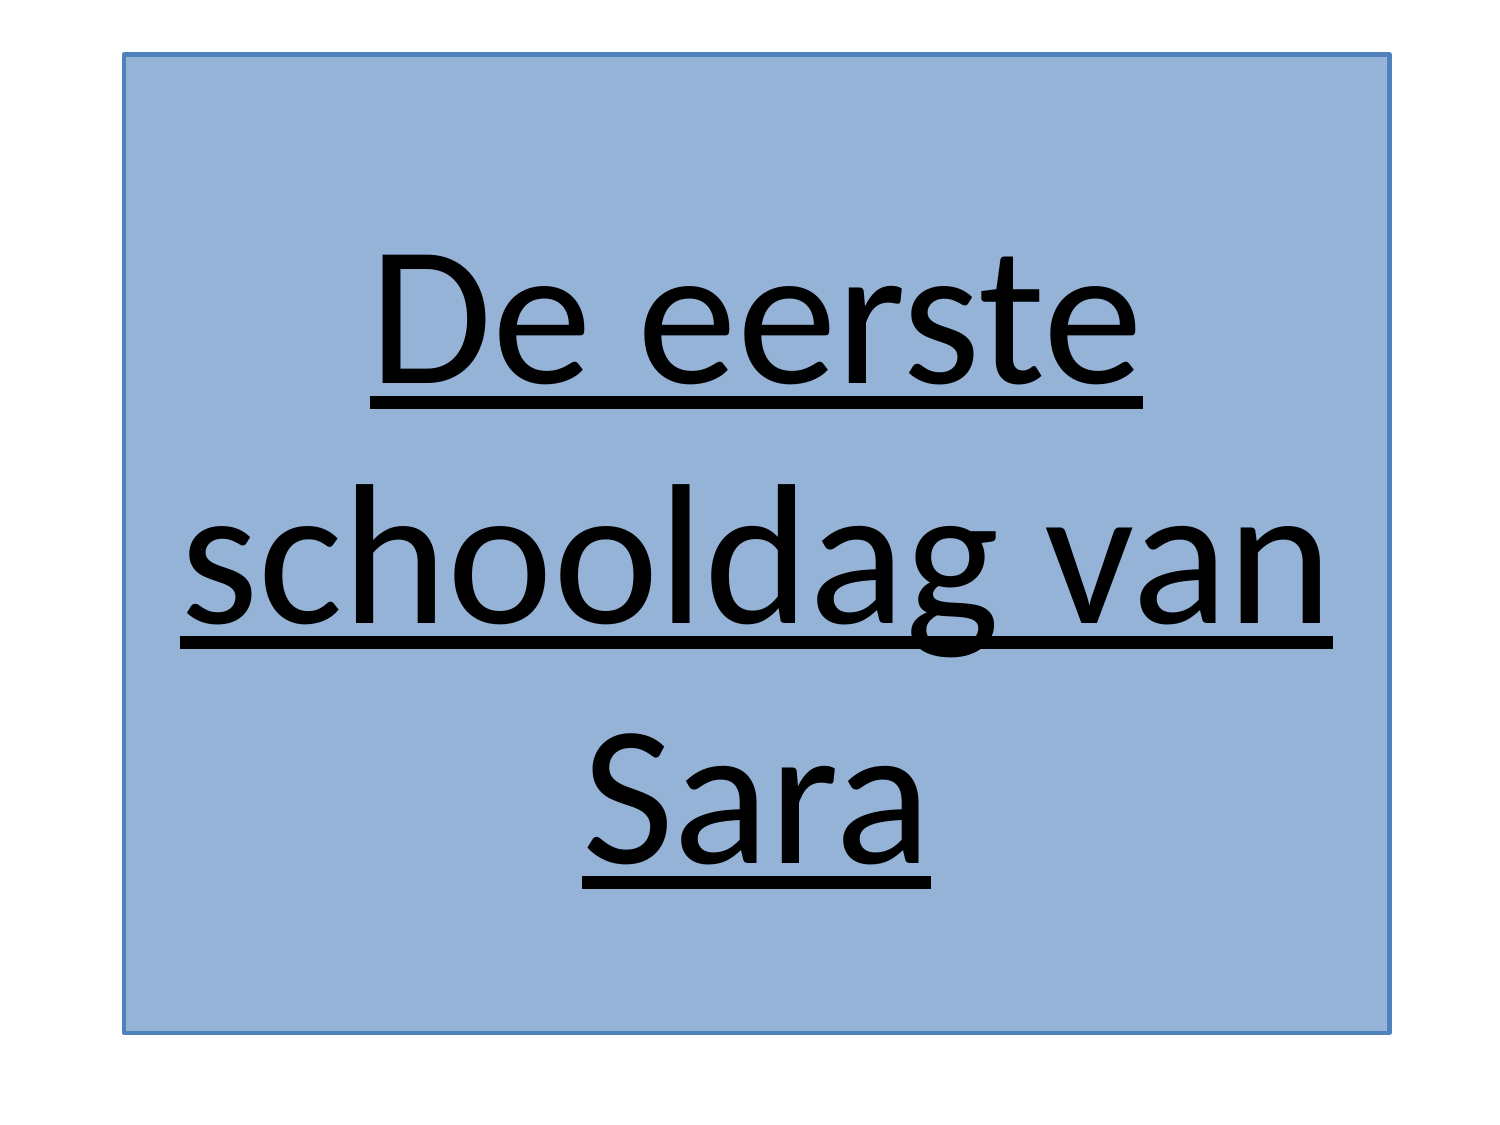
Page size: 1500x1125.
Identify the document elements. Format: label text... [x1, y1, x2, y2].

title De eerste schooldag van Sara [122, 52, 1392, 1035]
